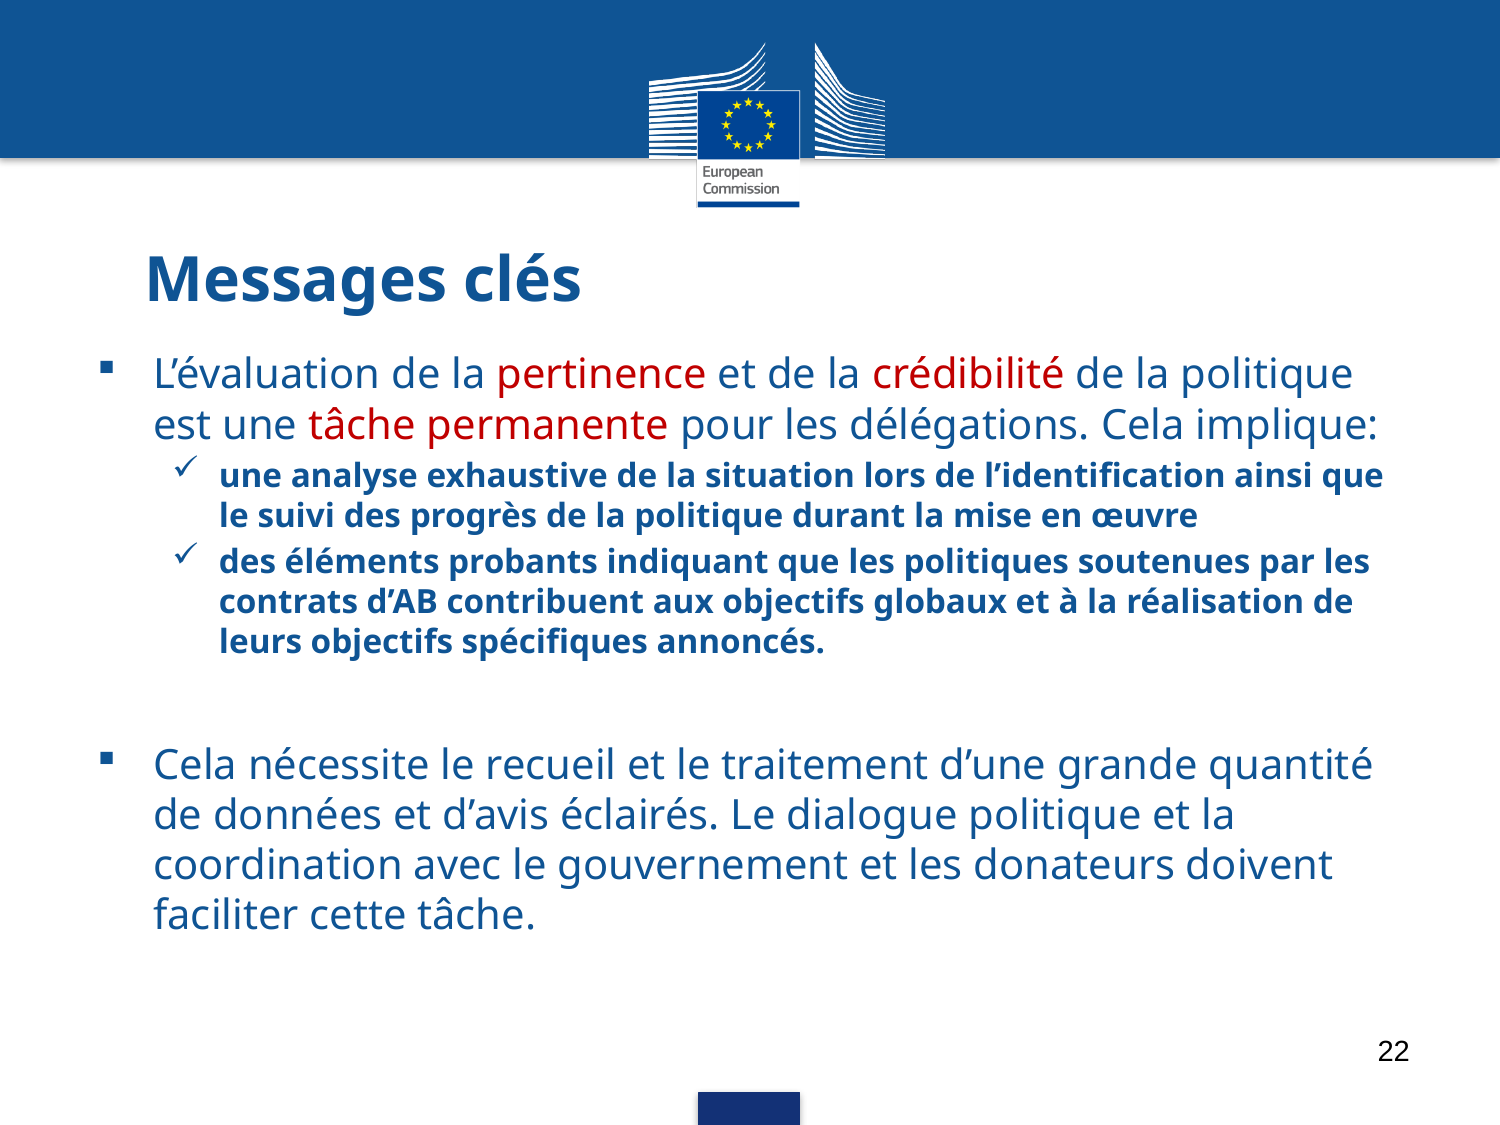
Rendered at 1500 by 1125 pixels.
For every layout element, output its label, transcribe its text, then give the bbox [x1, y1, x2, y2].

title Messages clés [70, 198, 1421, 354]
slide_number 22 [1074, 1024, 1426, 1103]
list L’évaluation de la pertinence et de la crédibilité de la politique est une tâche permanente pour les délégations. Cela implique: une analyse exhaustive de la situation lors de l’identification ainsi que le suivi des progrès de la politique durant la mise en œuvre des éléments probants indiquant que les politiques soutenues par les contrats d’AB contribuent aux objectifs globaux et à la réalisation de leurs objectifs spécifiques annoncés. Cela nécessite le recueil et le traitement d’une grande quantité de données et d’avis éclairés. Le dialogue politique et la coordination avec le gouvernement et les donateurs doivent faciliter cette tâche. [81, 339, 1433, 919]
picture [649, 42, 885, 198]
